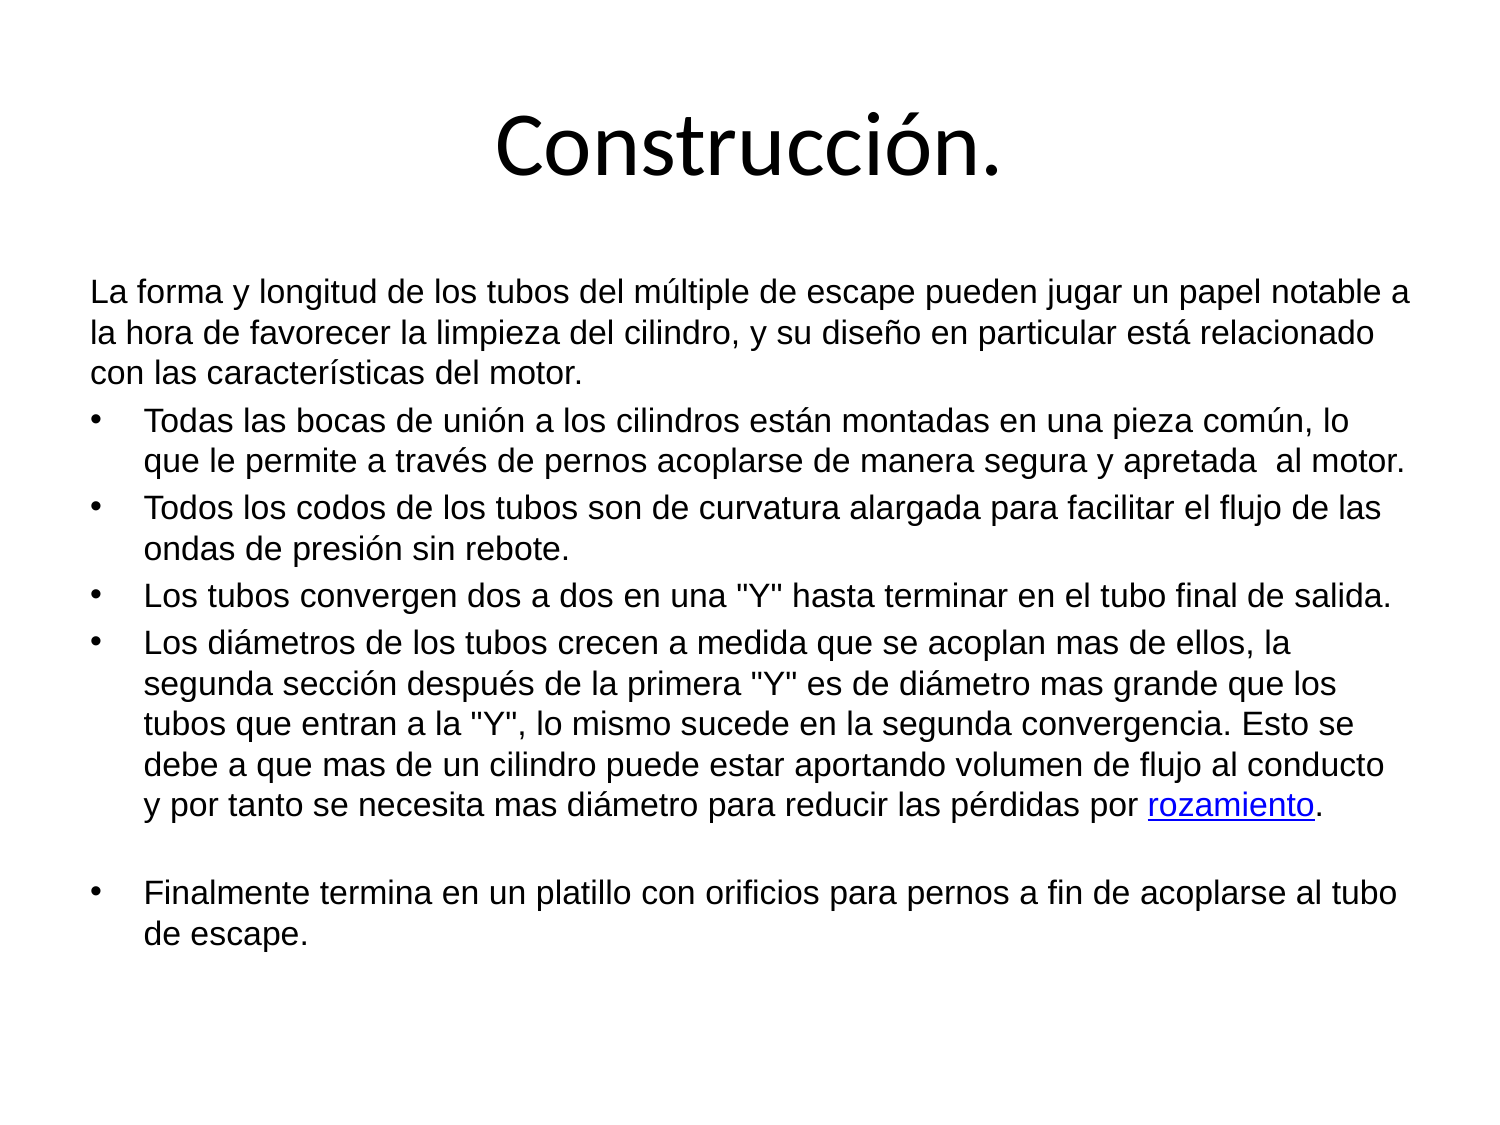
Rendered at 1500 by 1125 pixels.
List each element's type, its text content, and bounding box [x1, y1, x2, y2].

list La forma y longitud de los tubos del múltiple de escape pueden jugar un papel notable a la hora de favorecer la limpieza del cilindro, y su diseño en particular está relacionado con las características del motor. Todas las bocas de unión a los cilindros están montadas en una pieza común, lo que le permite a través de pernos acoplarse de manera segura y apretada al motor. Todos los codos de los tubos son de curvatura alargada para facilitar el flujo de las ondas de presión sin rebote. Los tubos convergen dos a dos en una "Y" hasta terminar en el tubo final de salida. Los diámetros de los tubos crecen a medida que se acoplan mas de ellos, la segunda sección después de la primera "Y" es de diámetro mas grande que los tubos que entran a la "Y", lo mismo sucede en la segunda convergencia. Esto se debe a que mas de un cilindro puede estar aportando volumen de flujo al conducto y por tanto se necesita mas diámetro para reducir las pérdidas por rozamiento. Finalmente termina en un platillo con orificios para pernos a fin de acoplarse al tubo de escape. [75, 262, 1425, 1005]
title Construcción. [75, 45, 1425, 233]
